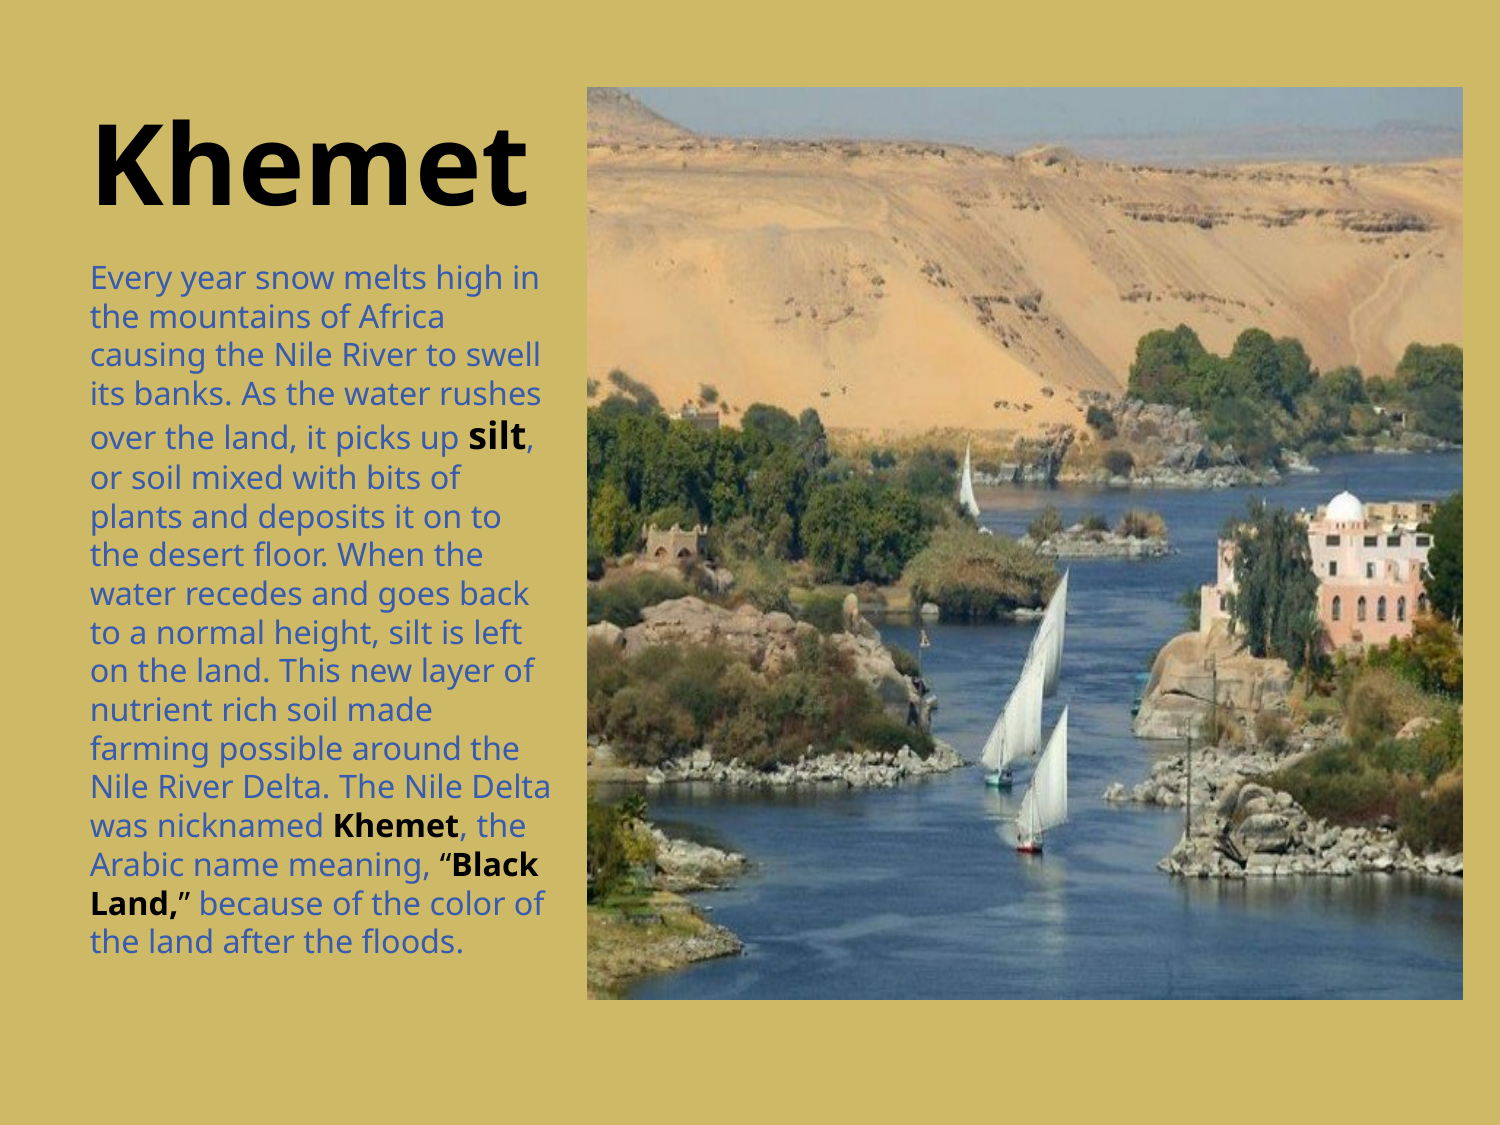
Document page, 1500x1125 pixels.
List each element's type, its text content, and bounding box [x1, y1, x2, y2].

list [587, 87, 1463, 1001]
list Every year snow melts high in the mountains of Africa causing the Nile River to swell its banks. As the water rushes over the land, it picks up silt, or soil mixed with bits of plants and deposits it on to the desert floor. When the water recedes and goes back to a normal height, silt is left on the land. This new layer of nutrient rich soil made farming possible around the Nile River Delta. The Nile Delta was nicknamed Khemet, the Arabic name meaning, “Black Land,” because of the color of the land after the floods. [75, 249, 569, 1005]
title Khemet [75, 44, 569, 236]
